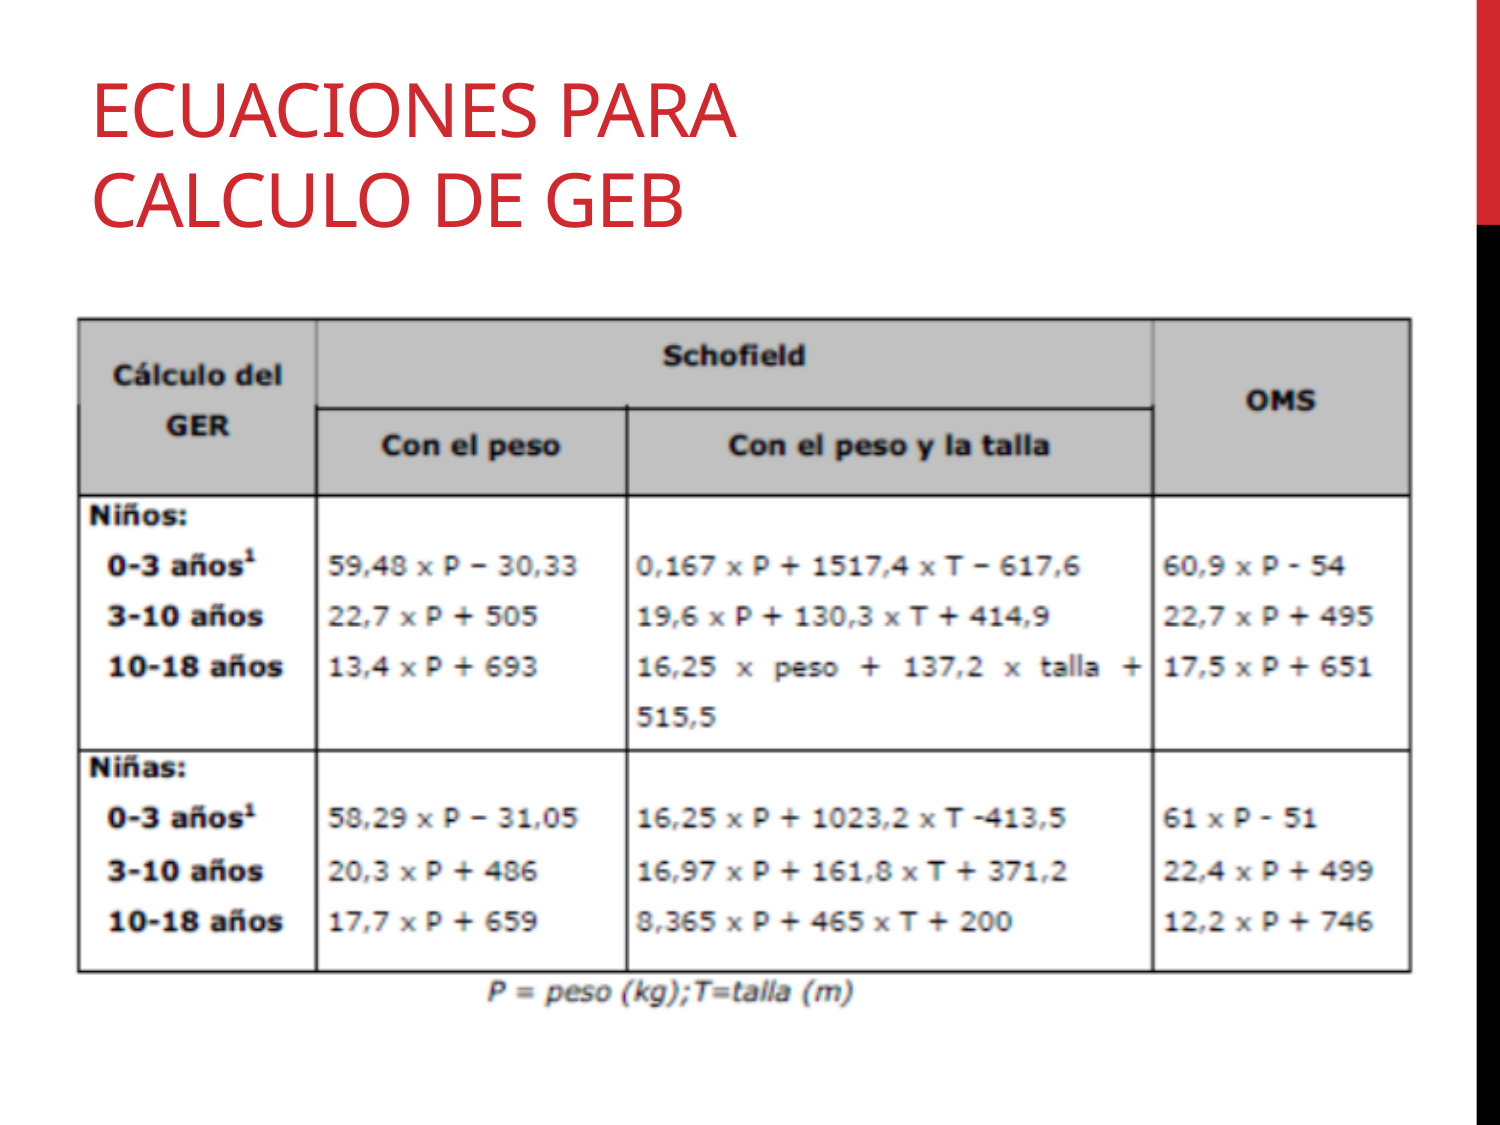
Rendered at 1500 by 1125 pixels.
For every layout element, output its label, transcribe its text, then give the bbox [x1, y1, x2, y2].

title Ecuaciones para calculo de GEB [75, 25, 1025, 250]
picture [46, 299, 1440, 1015]
